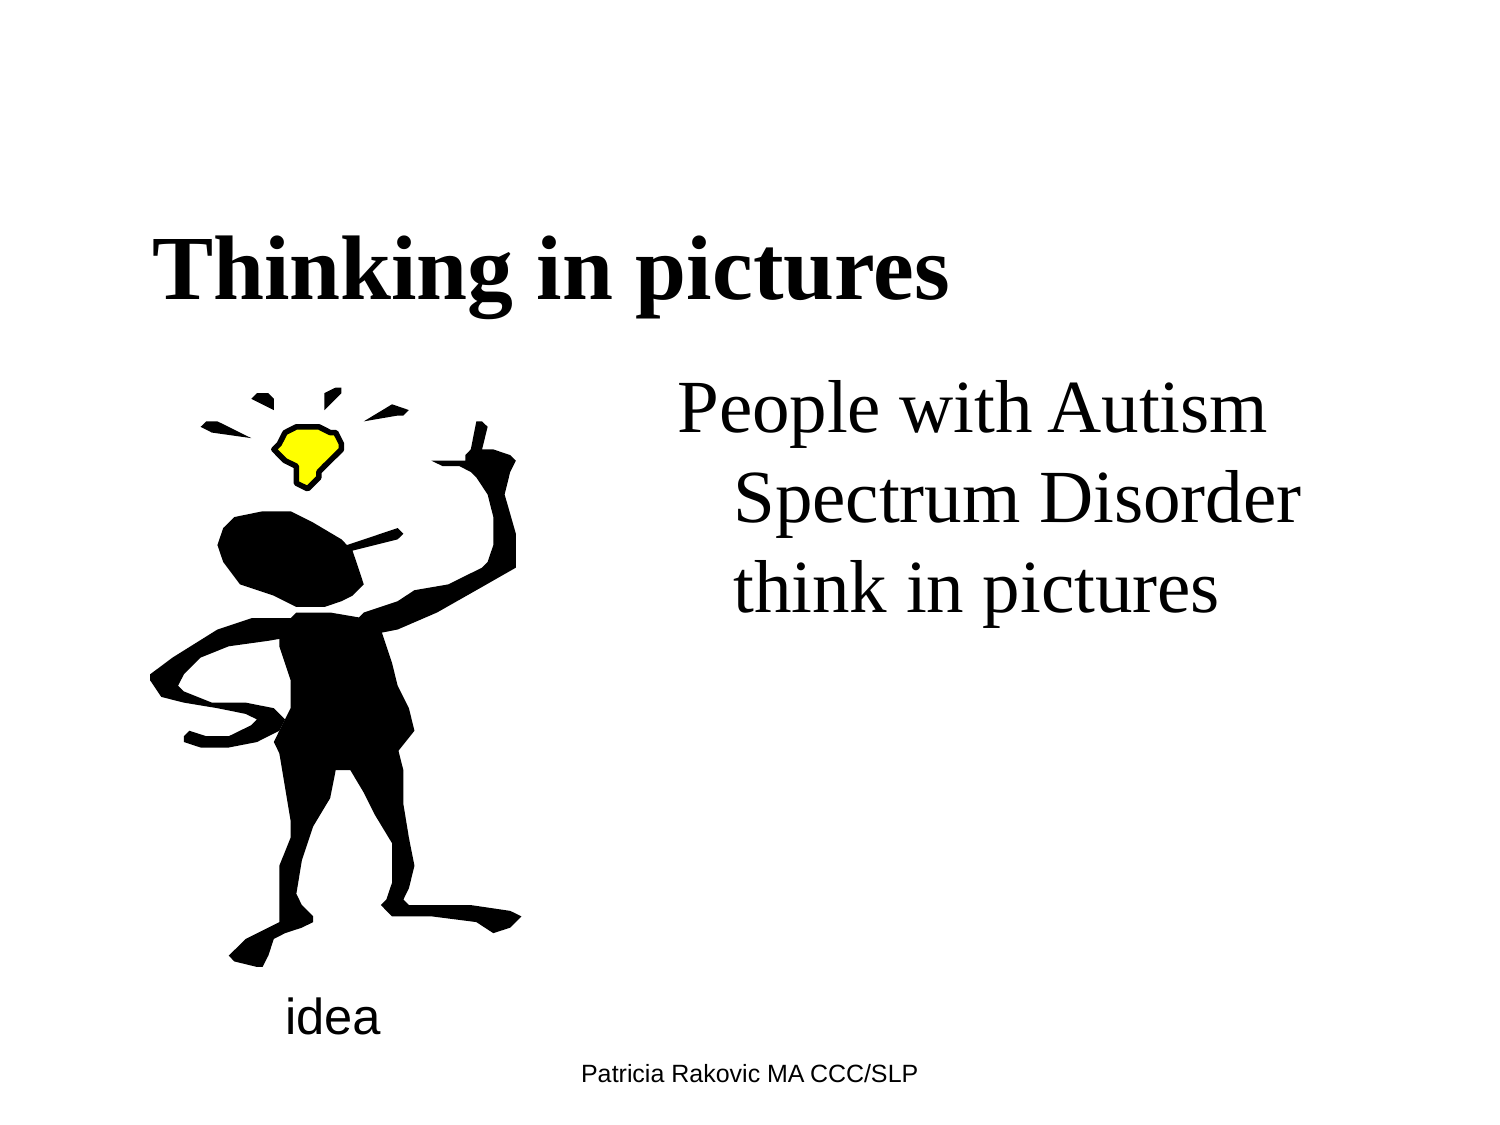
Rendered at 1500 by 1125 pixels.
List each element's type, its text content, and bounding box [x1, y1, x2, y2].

footer Patricia Rakovic MA CCC/SLP [512, 1042, 988, 1103]
picture [149, 387, 533, 1063]
text_box Thinking in pictures [137, 137, 1413, 325]
text_box People with Autism Spectrum Disorder think in pictures [662, 349, 1450, 1025]
